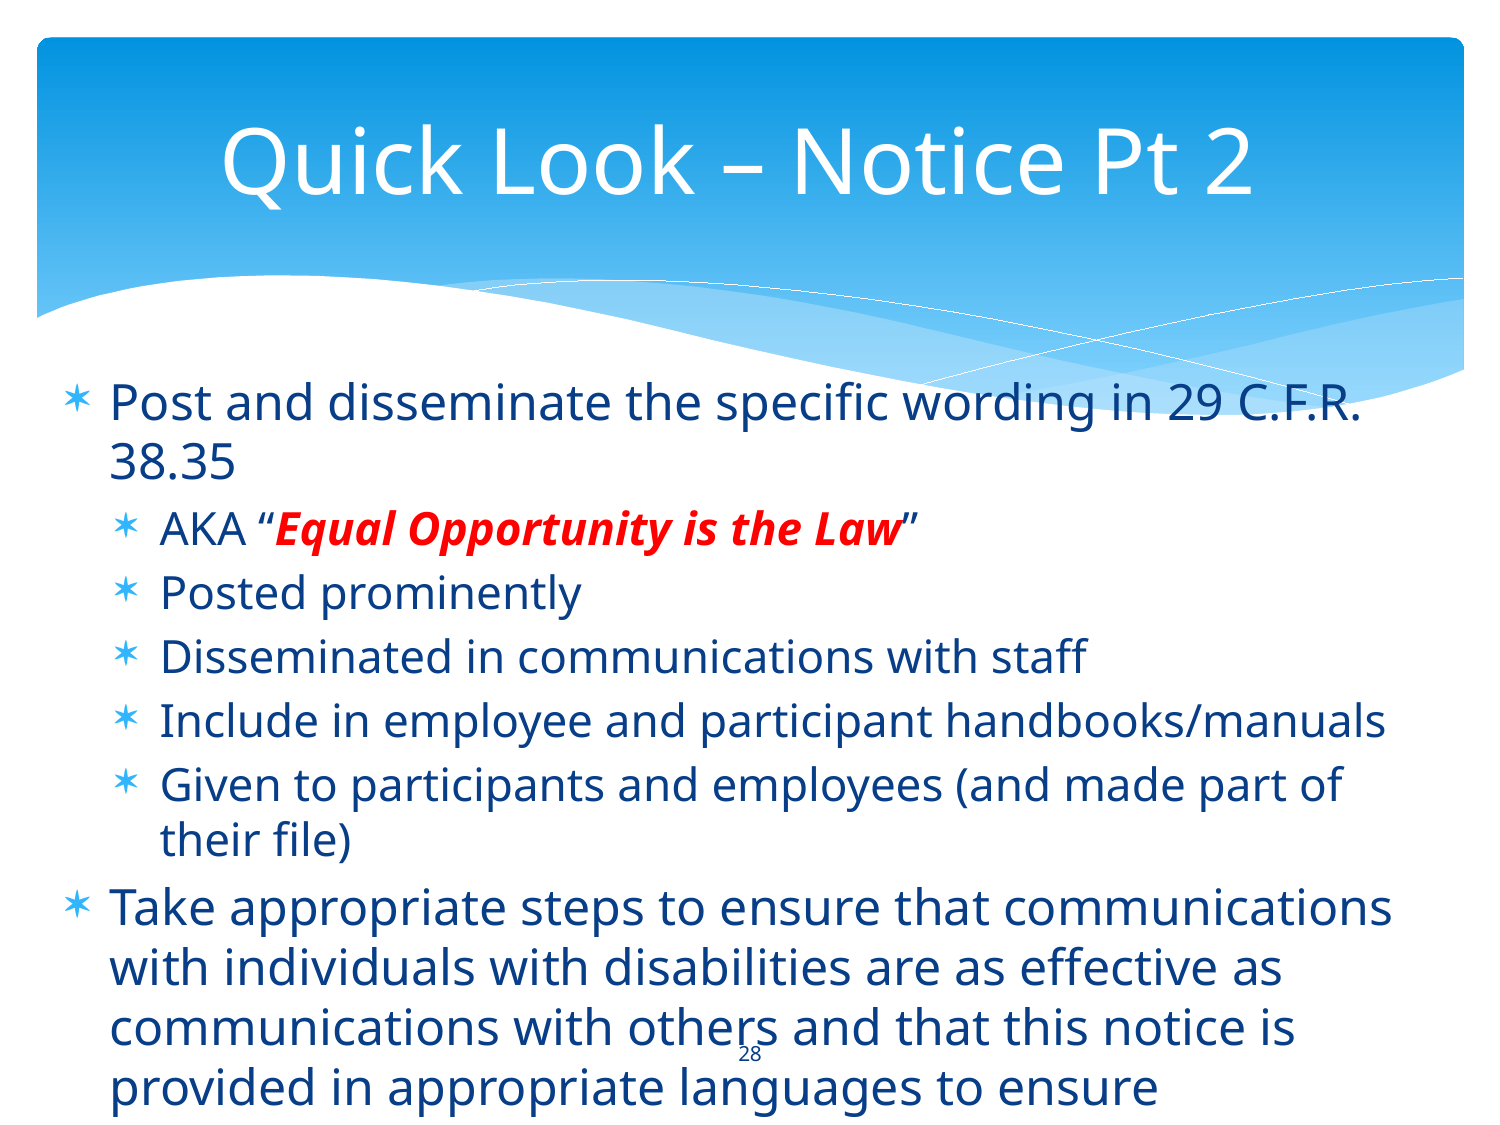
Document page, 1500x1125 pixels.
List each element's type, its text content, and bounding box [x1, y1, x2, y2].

slide_number 28 [654, 1025, 846, 1086]
title Quick Look – Notice Pt 2 [75, 55, 1425, 261]
list Post and disseminate the specific wording in 29 C.F.R. 38.35 AKA “Equal Opportunity is the Law” Posted prominently Disseminated in communications with staff Include in employee and participant handbooks/manuals Given to participants and employees (and made part of their file) Take appropriate steps to ensure that communications with individuals with disabilities are as effective as communications with others and that this notice is provided in appropriate languages to ensure meaningful access for LEP individuals [50, 362, 1450, 1005]
